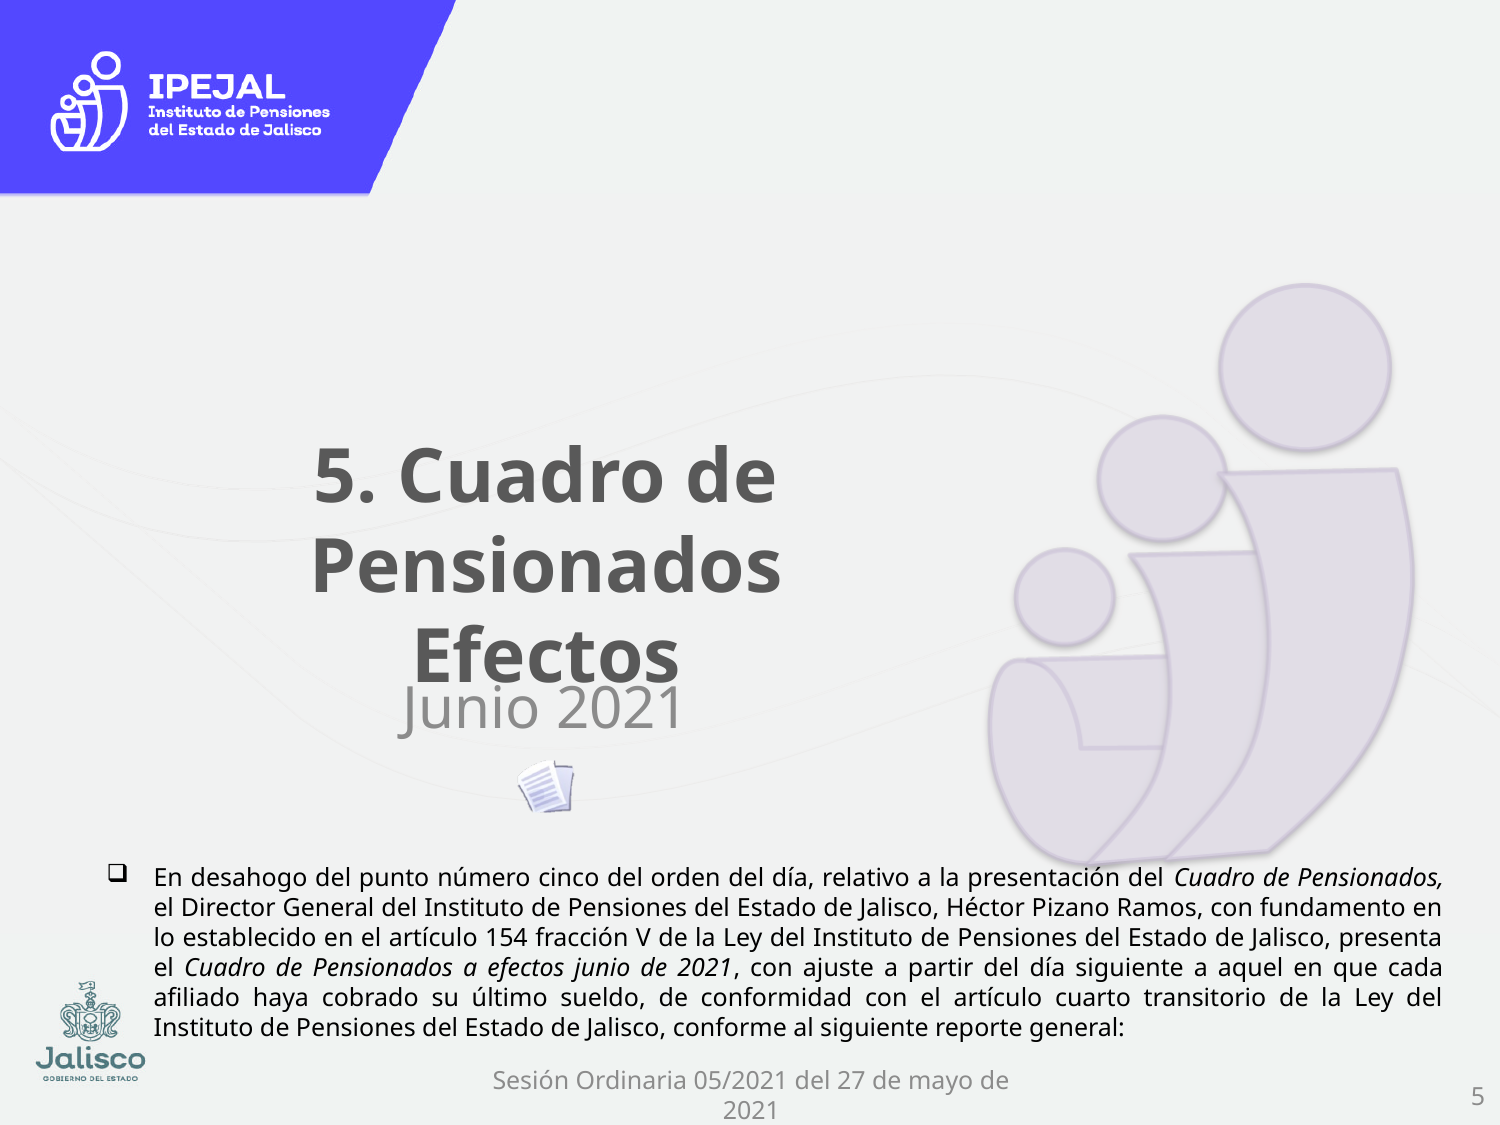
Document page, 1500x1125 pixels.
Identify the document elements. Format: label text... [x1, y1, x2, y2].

picture [0, 0, 1500, 193]
text_box En desahogo del punto número cinco del orden del día, relativo a la presentación del Cuadro de Pensionados, el Director General del Instituto de Pensiones del Estado de Jalisco, Héctor Pizano Ramos, con fundamento en lo establecido en el artículo 154 fracción V de la Ley del Instituto de Pensiones del Estado de Jalisco, presenta el Cuadro de Pensionados a efectos junio de 2021, con ajuste a partir del día siguiente a aquel en que cada afiliado haya cobrado su último sueldo, de conformidad con el artículo cuarto transitorio de la Ley del Instituto de Pensiones del Estado de Jalisco, conforme al siguiente reporte general: [91, 854, 1460, 1049]
footer Sesión Ordinaria 05/2021 del 27 de mayo de 2021 [470, 1065, 1033, 1125]
subtitle Junio 2021 [75, 662, 1017, 882]
title 5. Cuadro de Pensionados Efectos [75, 441, 1017, 662]
slide_number 5 [1149, 1067, 1500, 1125]
picture [511, 753, 581, 819]
picture [0, 934, 1500, 1125]
